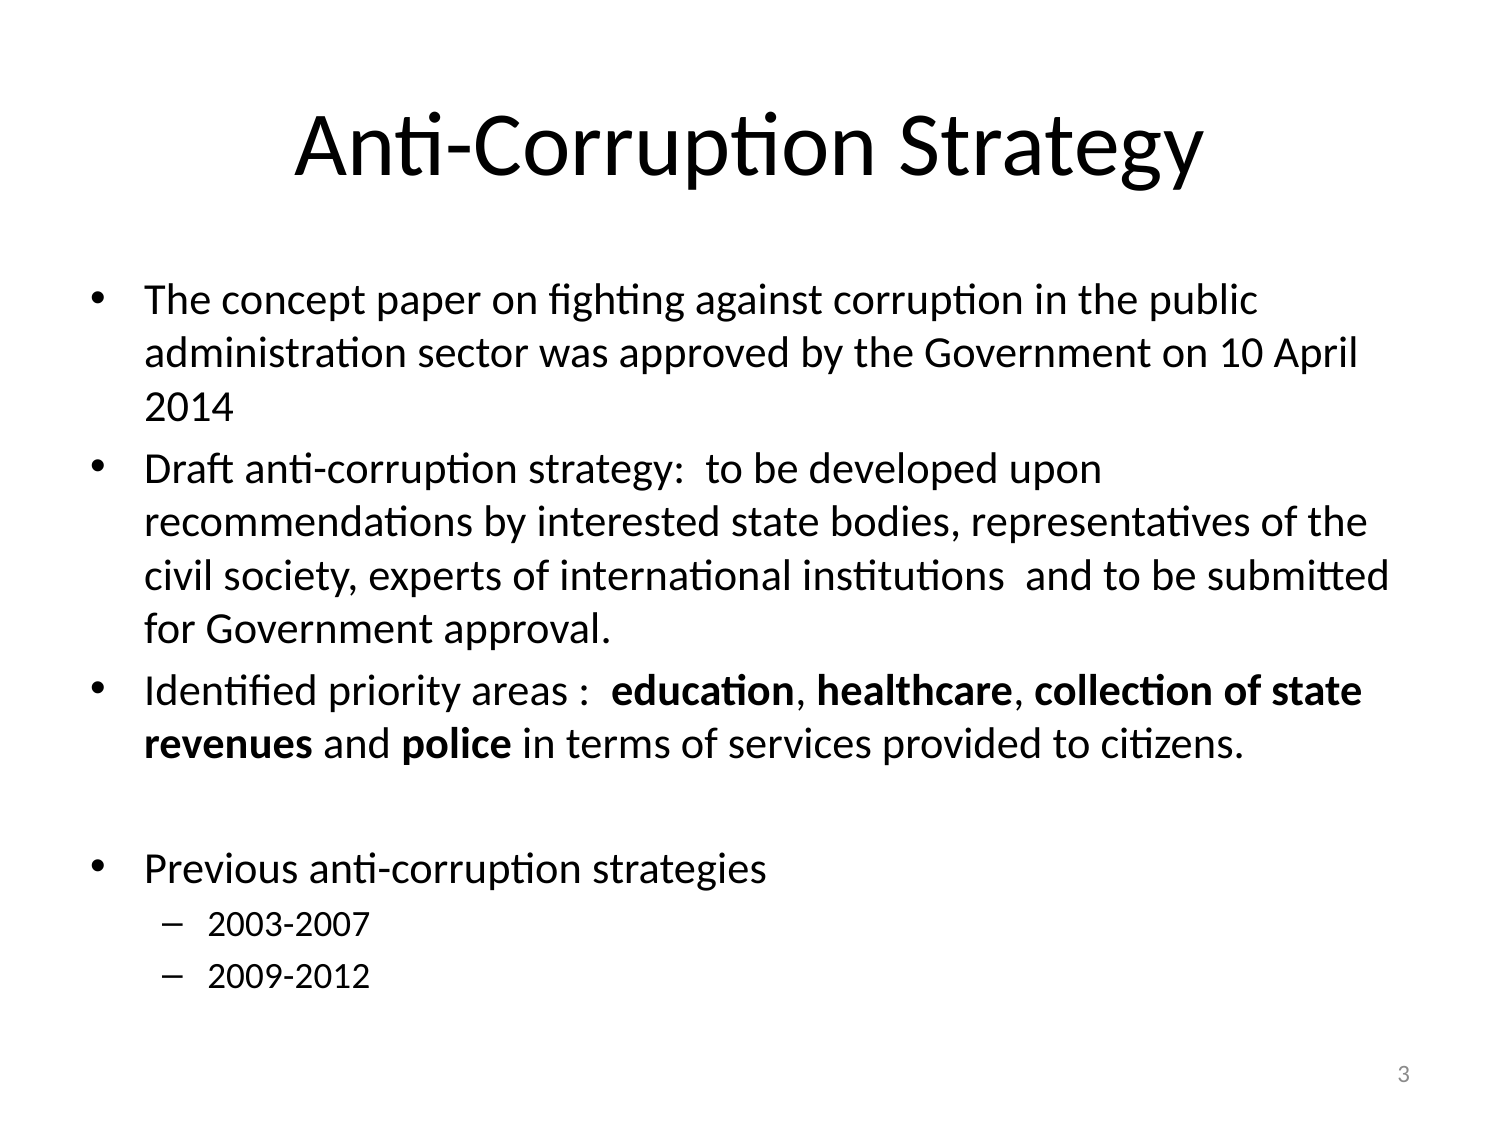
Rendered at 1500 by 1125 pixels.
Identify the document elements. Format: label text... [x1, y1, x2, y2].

title Anti-Corruption Strategy [75, 45, 1425, 233]
list The concept paper on fighting against corruption in the public administration sector was approved by the Government on 10 April 2014 Draft anti-corruption strategy: to be developed upon recommendations by interested state bodies, representatives of the civil society, experts of international institutions and to be submitted for Government approval. Identified priority areas : education, healthcare, collection of state revenues and police in terms of services provided to citizens. Previous anti-corruption strategies 2003-2007 2009-2012 [75, 262, 1425, 1005]
slide_number 3 [1074, 1042, 1425, 1103]
